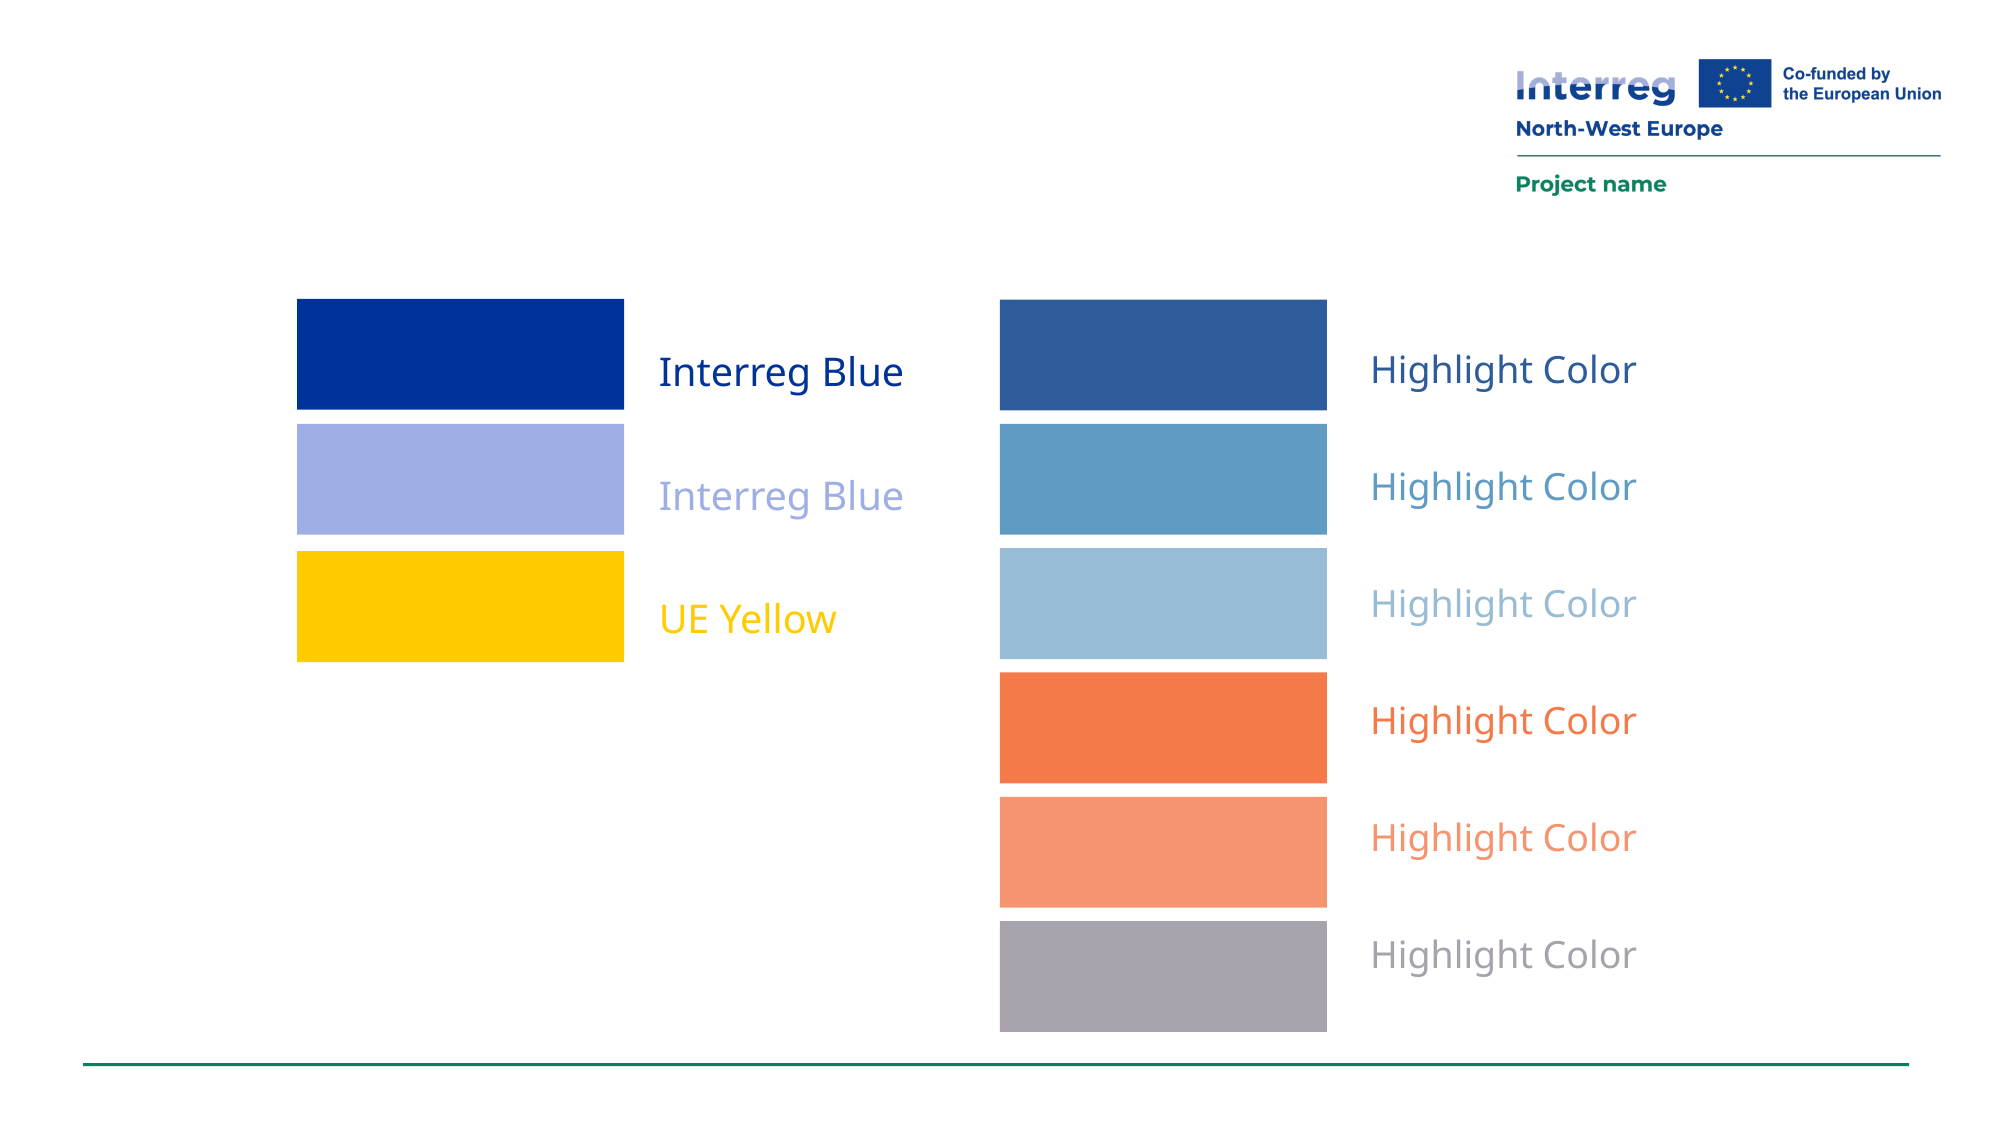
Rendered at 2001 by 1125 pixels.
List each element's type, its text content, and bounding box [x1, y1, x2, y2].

text_box Interreg Blue Interreg Blue UE Yellow [643, 325, 1126, 649]
text_box [999, 299, 1327, 411]
text_box [999, 921, 1327, 1032]
text_box [1126, 423, 1327, 535]
text_box Highlight Color Highlight Color Highlight Color Highlight Color Highlight Color Highlight Color [1355, 324, 1703, 983]
text_box [297, 551, 625, 663]
text_box [999, 672, 1327, 784]
picture [1458, 0, 2000, 251]
text_box [297, 298, 625, 410]
text_box [297, 423, 625, 535]
text_box [999, 548, 1327, 660]
text_box [999, 796, 1327, 908]
